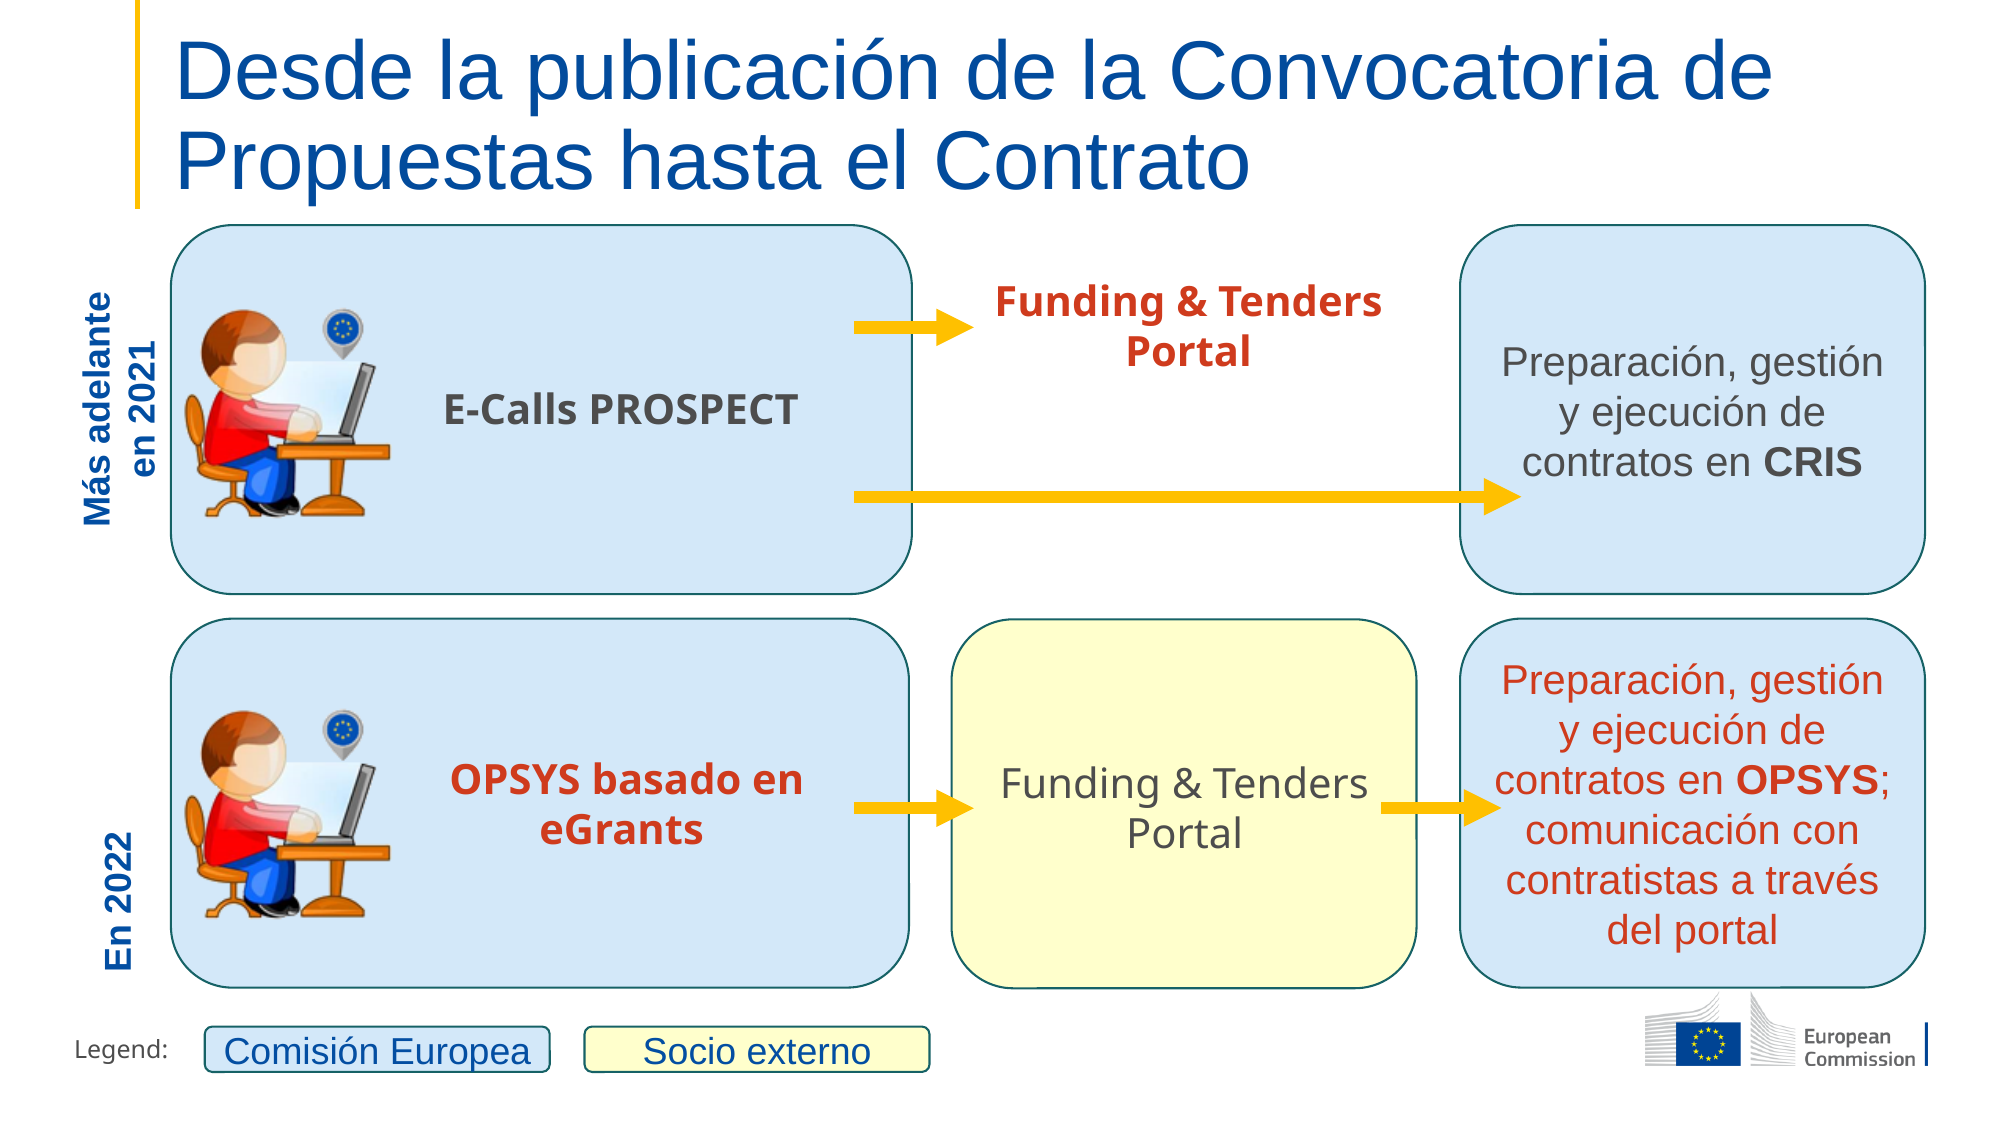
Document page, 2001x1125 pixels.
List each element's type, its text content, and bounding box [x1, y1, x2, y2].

text_box Funding & Tenders Portal [985, 748, 1385, 865]
text_box [191, 617, 911, 989]
picture [1645, 991, 1928, 1066]
picture [180, 706, 395, 921]
text_box Preparación, gestión y ejecución de contratos en CRIS [1459, 224, 1927, 596]
text_box En 2022 [85, 618, 191, 988]
text_box Más adelante en 2021 [64, 225, 215, 595]
text_box Socio externo [583, 1025, 931, 1074]
text_box [169, 224, 913, 596]
text_box Funding & Tenders Portal [979, 267, 1398, 383]
text_box Preparación, gestión y ejecución de contratos en OPSYS; comunicación con contratistas a través del portal [1459, 617, 1927, 989]
text_box Legend: [59, 1026, 207, 1072]
picture [180, 305, 395, 520]
text_box OPSYS basado en eGrants [403, 744, 851, 861]
text_box Comisión Europea [203, 1025, 551, 1074]
text_box [950, 618, 1418, 990]
text_box E-Calls PROSPECT [395, 375, 851, 441]
title Desde la publicación de la Convocatoria de Propuestas hasta el Contrato [159, 79, 1885, 208]
